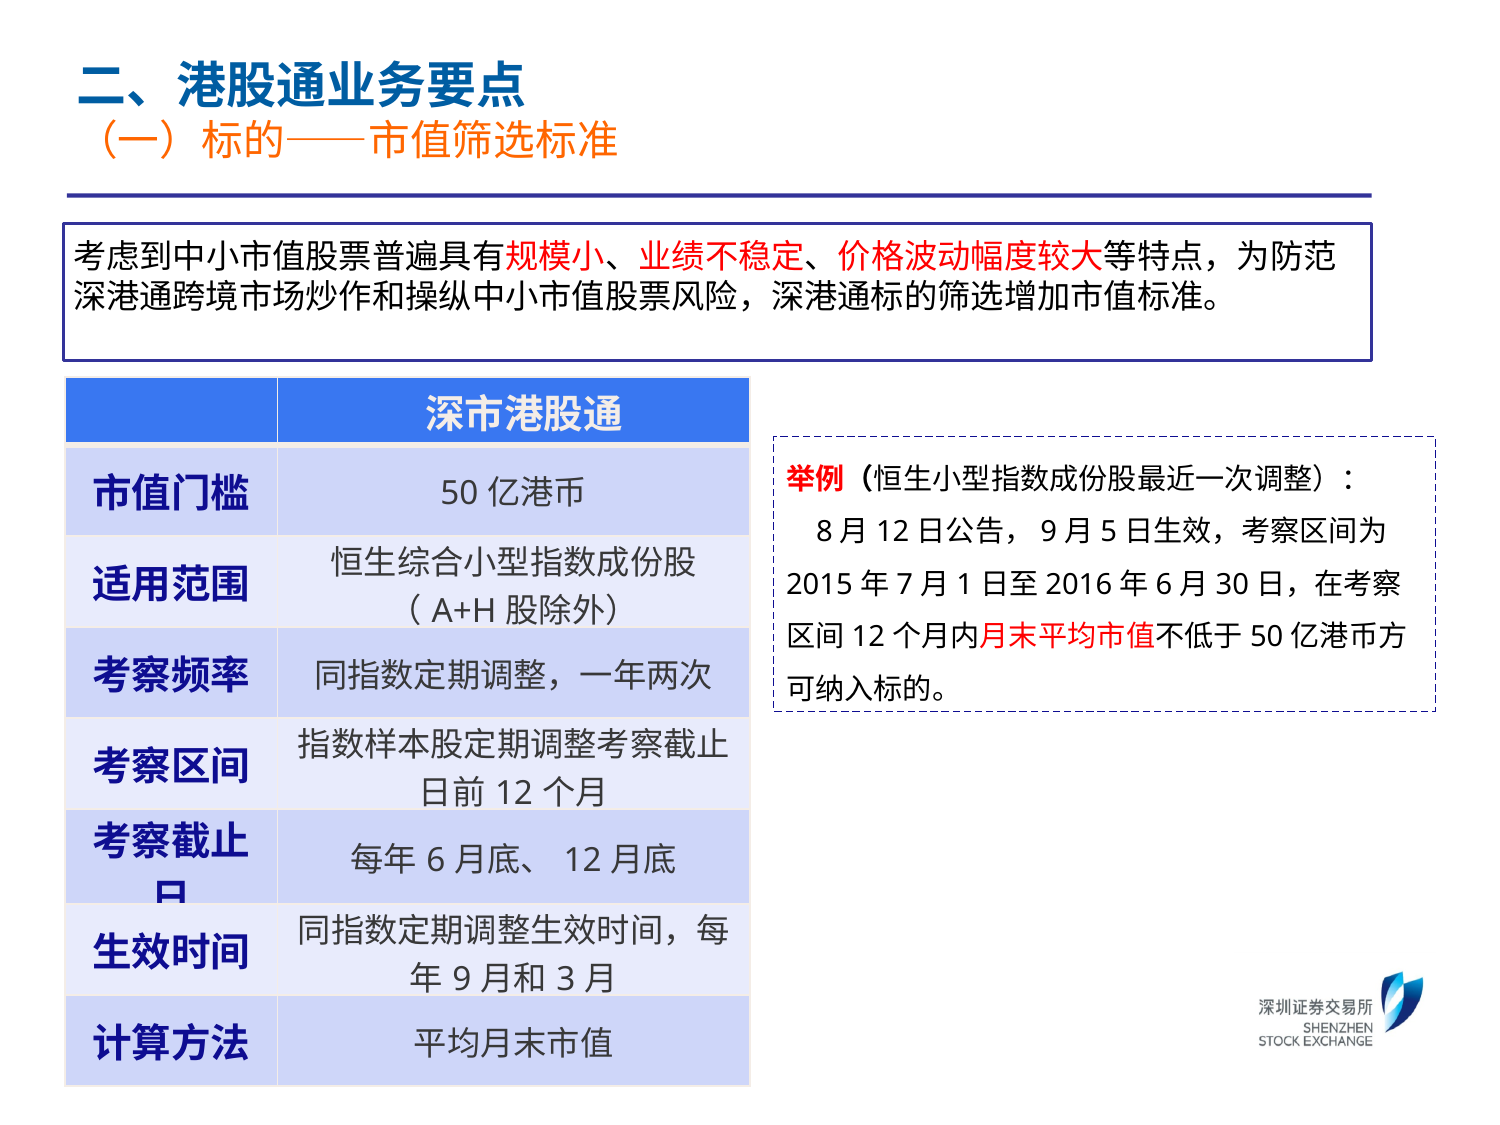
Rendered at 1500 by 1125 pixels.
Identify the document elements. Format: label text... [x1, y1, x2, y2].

picture [1234, 952, 1436, 1065]
table_cell 生效时间 [66, 905, 277, 994]
table_cell 每年6月底、12月底 [278, 810, 749, 903]
text_box [63, 223, 1372, 361]
table_cell 50亿港币 [278, 448, 749, 535]
table_cell 考察频率 [66, 628, 277, 717]
table_cell 同指数定期调整，一年两次 [278, 628, 749, 717]
table_cell 恒生综合小型指数成份股 （A+H股除外） [278, 537, 749, 626]
text_box 二、港股通业务要点 （一）标的——市值筛选标准 [64, 47, 1140, 170]
table_cell 计算方法 [66, 996, 277, 1085]
table_cell 适用范围 [66, 537, 277, 626]
table_cell 市值门槛 [66, 448, 277, 535]
table_header 深市港股通 [278, 378, 749, 442]
table_cell 考察截止日 [66, 810, 277, 903]
table_cell 考察区间 [66, 719, 277, 808]
text_box 举例（恒生小型指数成份股最近一次调整）： 8月12日公告，9月5日生效，考察区间为2015年7月1日至2016年6月30日，在考察区间12个月内月末平均市值不低于50亿港币方可纳入标的。 [773, 436, 1436, 712]
table_cell 同指数定期调整生效时间，每年9月和3月 [278, 905, 749, 994]
table_cell 平均月末市值 [278, 996, 749, 1085]
table_cell 指数样本股定期调整考察截止日前12个月 [278, 719, 749, 808]
text_box 考虑到中小市值股票普遍具有规模小、业绩不稳定、价格波动幅度较大等特点，为防范深港通跨境市场炒作和操纵中小市值股票风险，深港通标的筛选增加市值标准。 [60, 229, 1369, 362]
table_header [66, 378, 277, 442]
